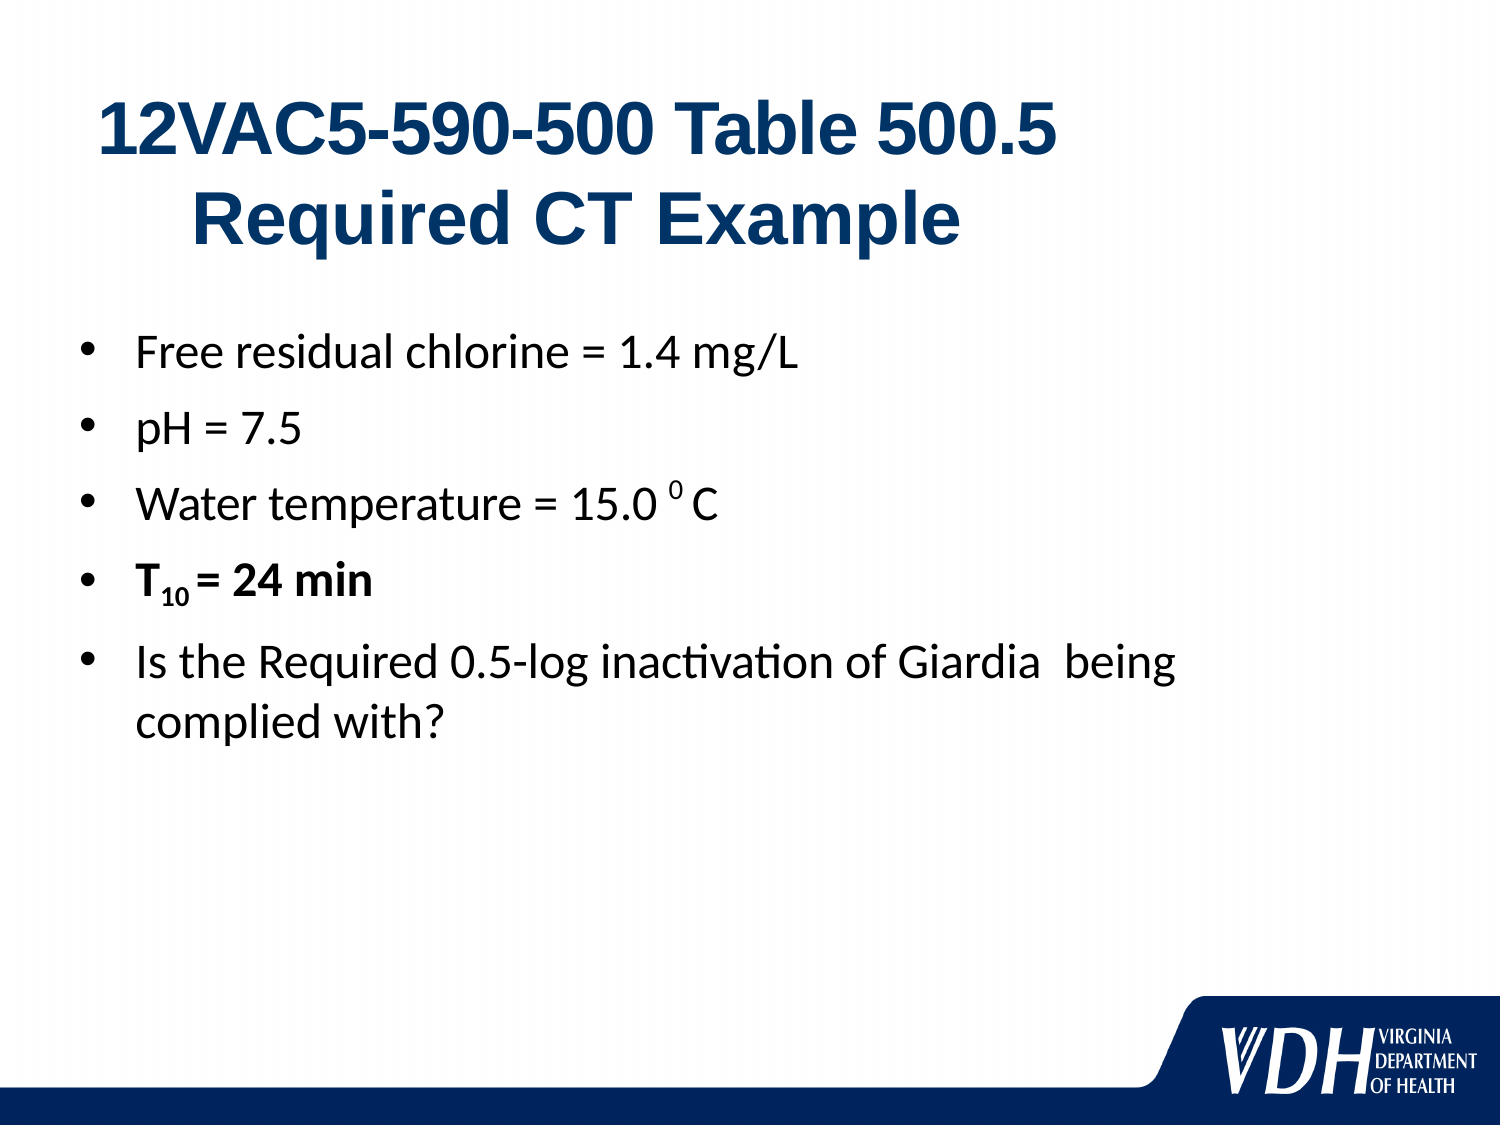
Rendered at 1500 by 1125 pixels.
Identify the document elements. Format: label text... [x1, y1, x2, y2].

text_box Free residual chlorine = 1.4 mg/L pH = 7.5 Water temperature = 15.0 0 C T10 = 24 min Is the Required 0.5-log inactivation of Giardia being complied with? [75, 299, 1362, 749]
title 12VAC5-590-500 Table 500.5 Required CT Example [75, 73, 1076, 264]
picture [0, 0, 1500, 1125]
